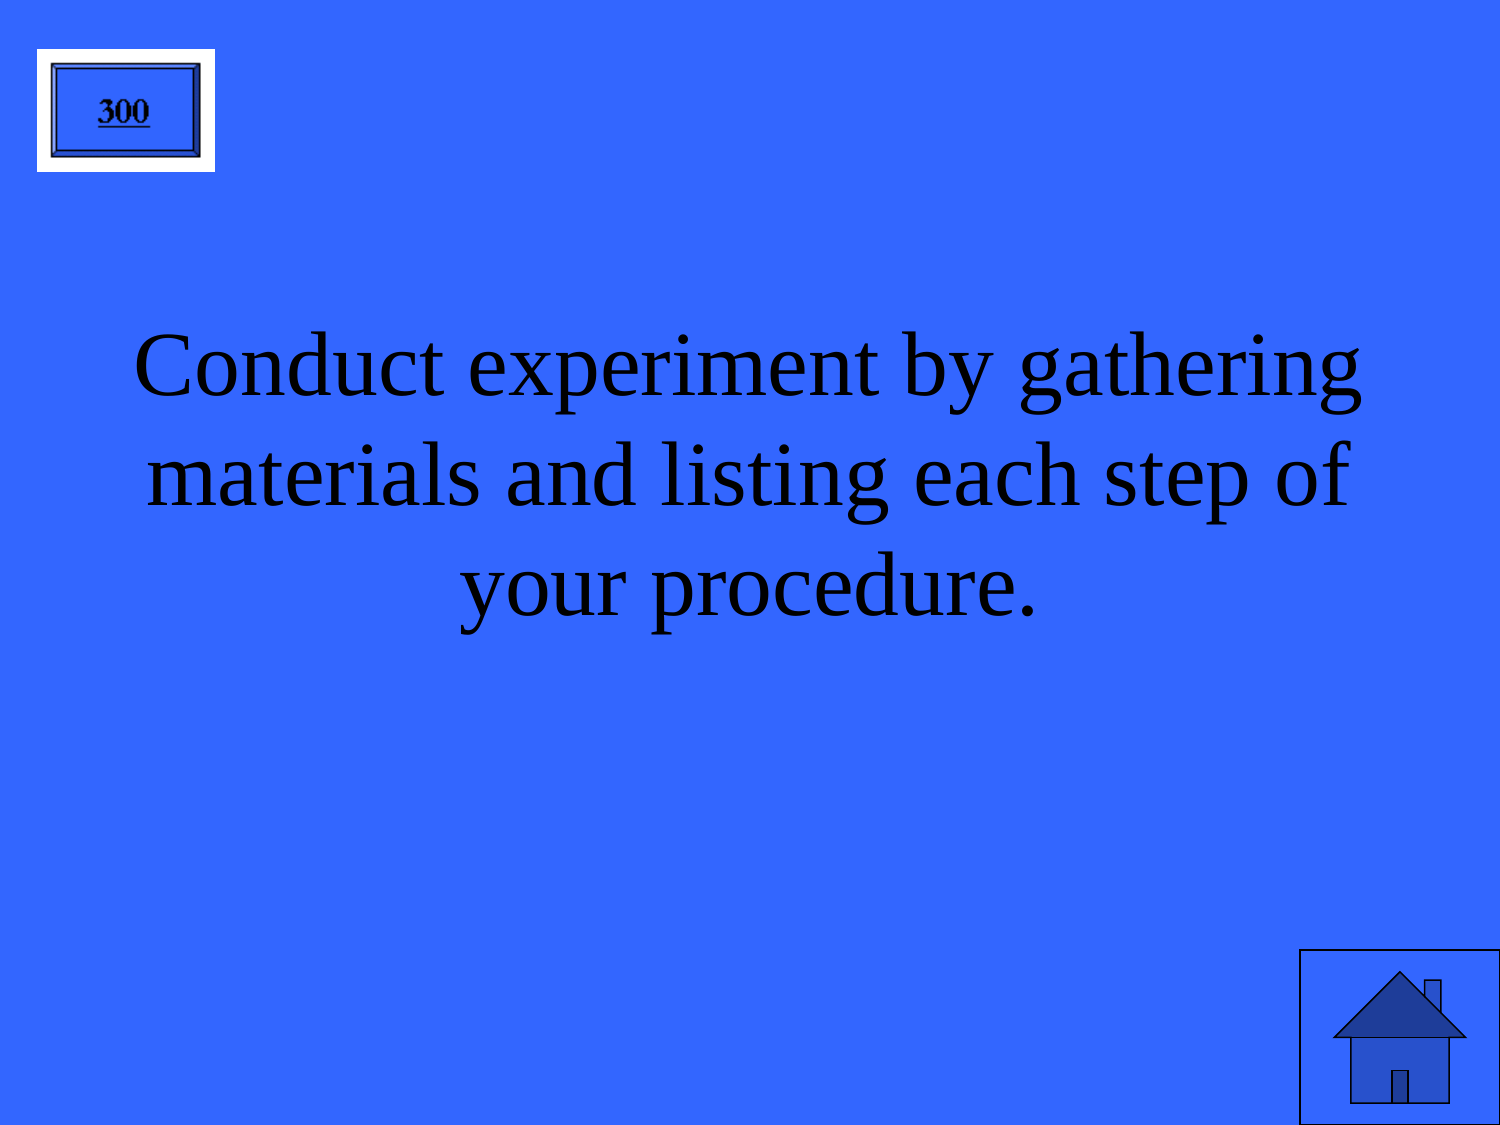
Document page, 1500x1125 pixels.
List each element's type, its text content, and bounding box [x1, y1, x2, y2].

title Conduct experiment by gathering materials and listing each step of your procedure. [112, 374, 1388, 563]
picture [37, 49, 215, 173]
text_box [1299, 950, 1500, 1125]
